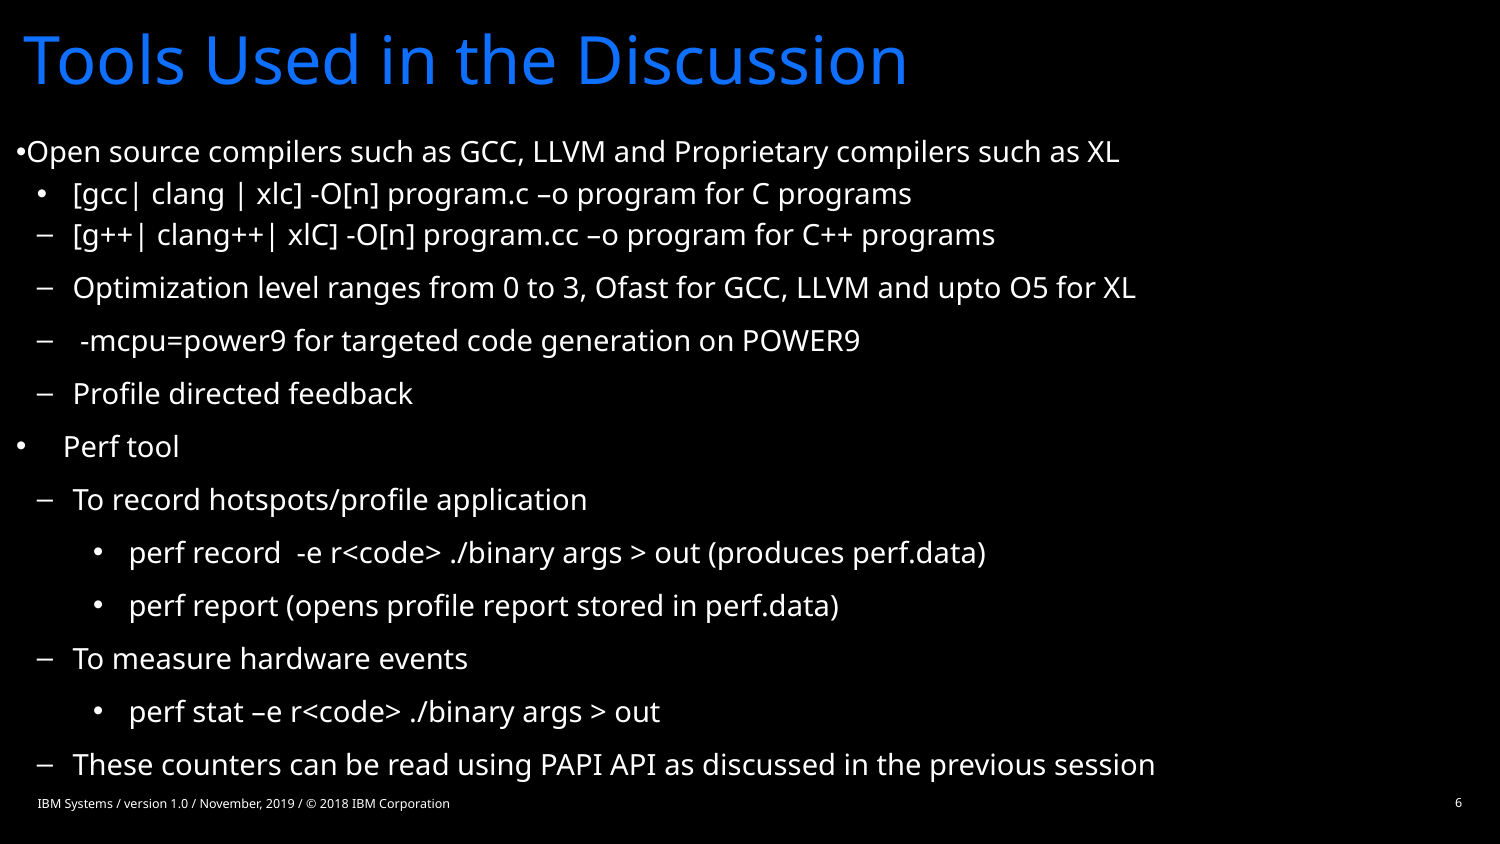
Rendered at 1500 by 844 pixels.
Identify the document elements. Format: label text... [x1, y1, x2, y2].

text_box Open source compilers such as GCC, LLVM and Proprietary compilers such as XL [gcc| clang | xlc] -O[n] program.c –o program for C programs [g++| clang++| xlC] -O[n] program.cc –o program for C++ programs Optimization level ranges from 0 to 3, Ofast for GCC, LLVM and upto O5 for XL -mcpu=power9 for targeted code generation on POWER9 Profile directed feedback Perf tool To record hotspots/profile application perf record -e r<code> ./binary args > out (produces perf.data) perf report (opens profile report stored in perf.data) To measure hardware events perf stat –e r<code> ./binary args > out These counters can be read using PAPI API as discussed in the previous session [1, 133, 1500, 836]
title Tools Used in the Discussion [23, 33, 1200, 86]
